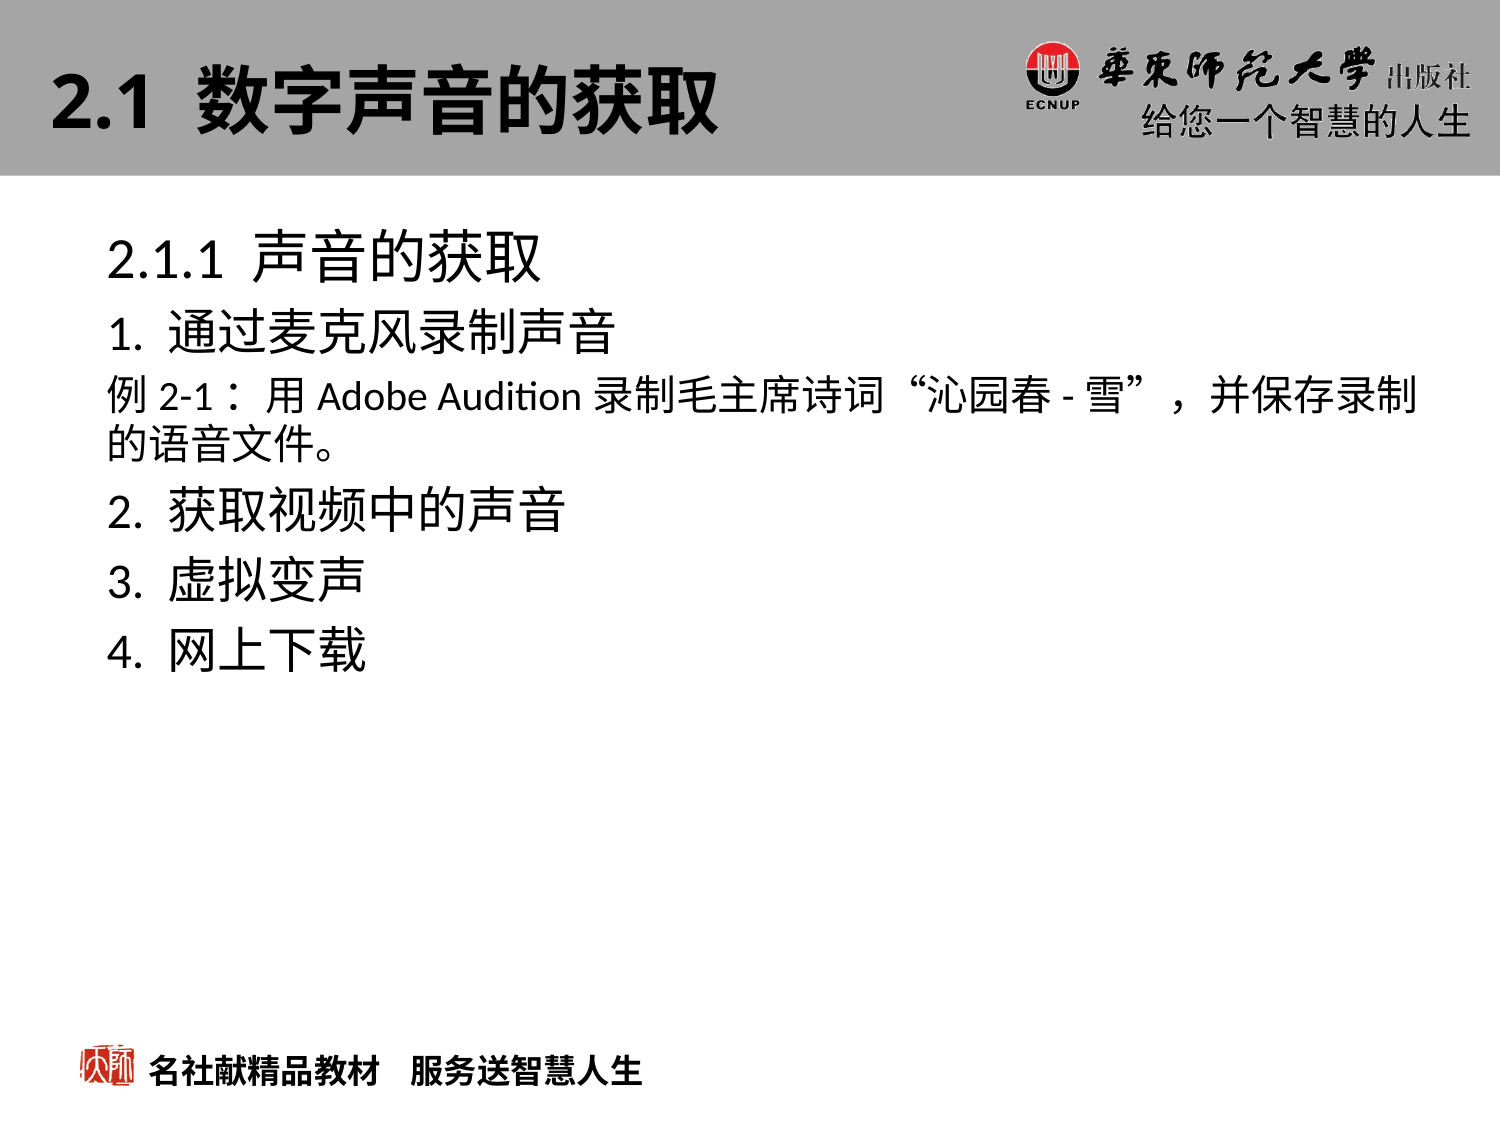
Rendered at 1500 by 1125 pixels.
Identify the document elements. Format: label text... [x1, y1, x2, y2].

title 2.1 数字声音的获取 [35, 58, 1198, 139]
picture [1009, 35, 1500, 153]
picture [70, 1042, 138, 1090]
list 2.1.1 声音的获取 1. 通过麦克风录制声音 例2-1：用Adobe Audition录制毛主席诗词“沁园春-雪”，并保存录制的语音文件。 2. 获取视频中的声音 3. 虚拟变声 4. 网上下载 [91, 212, 1436, 1050]
